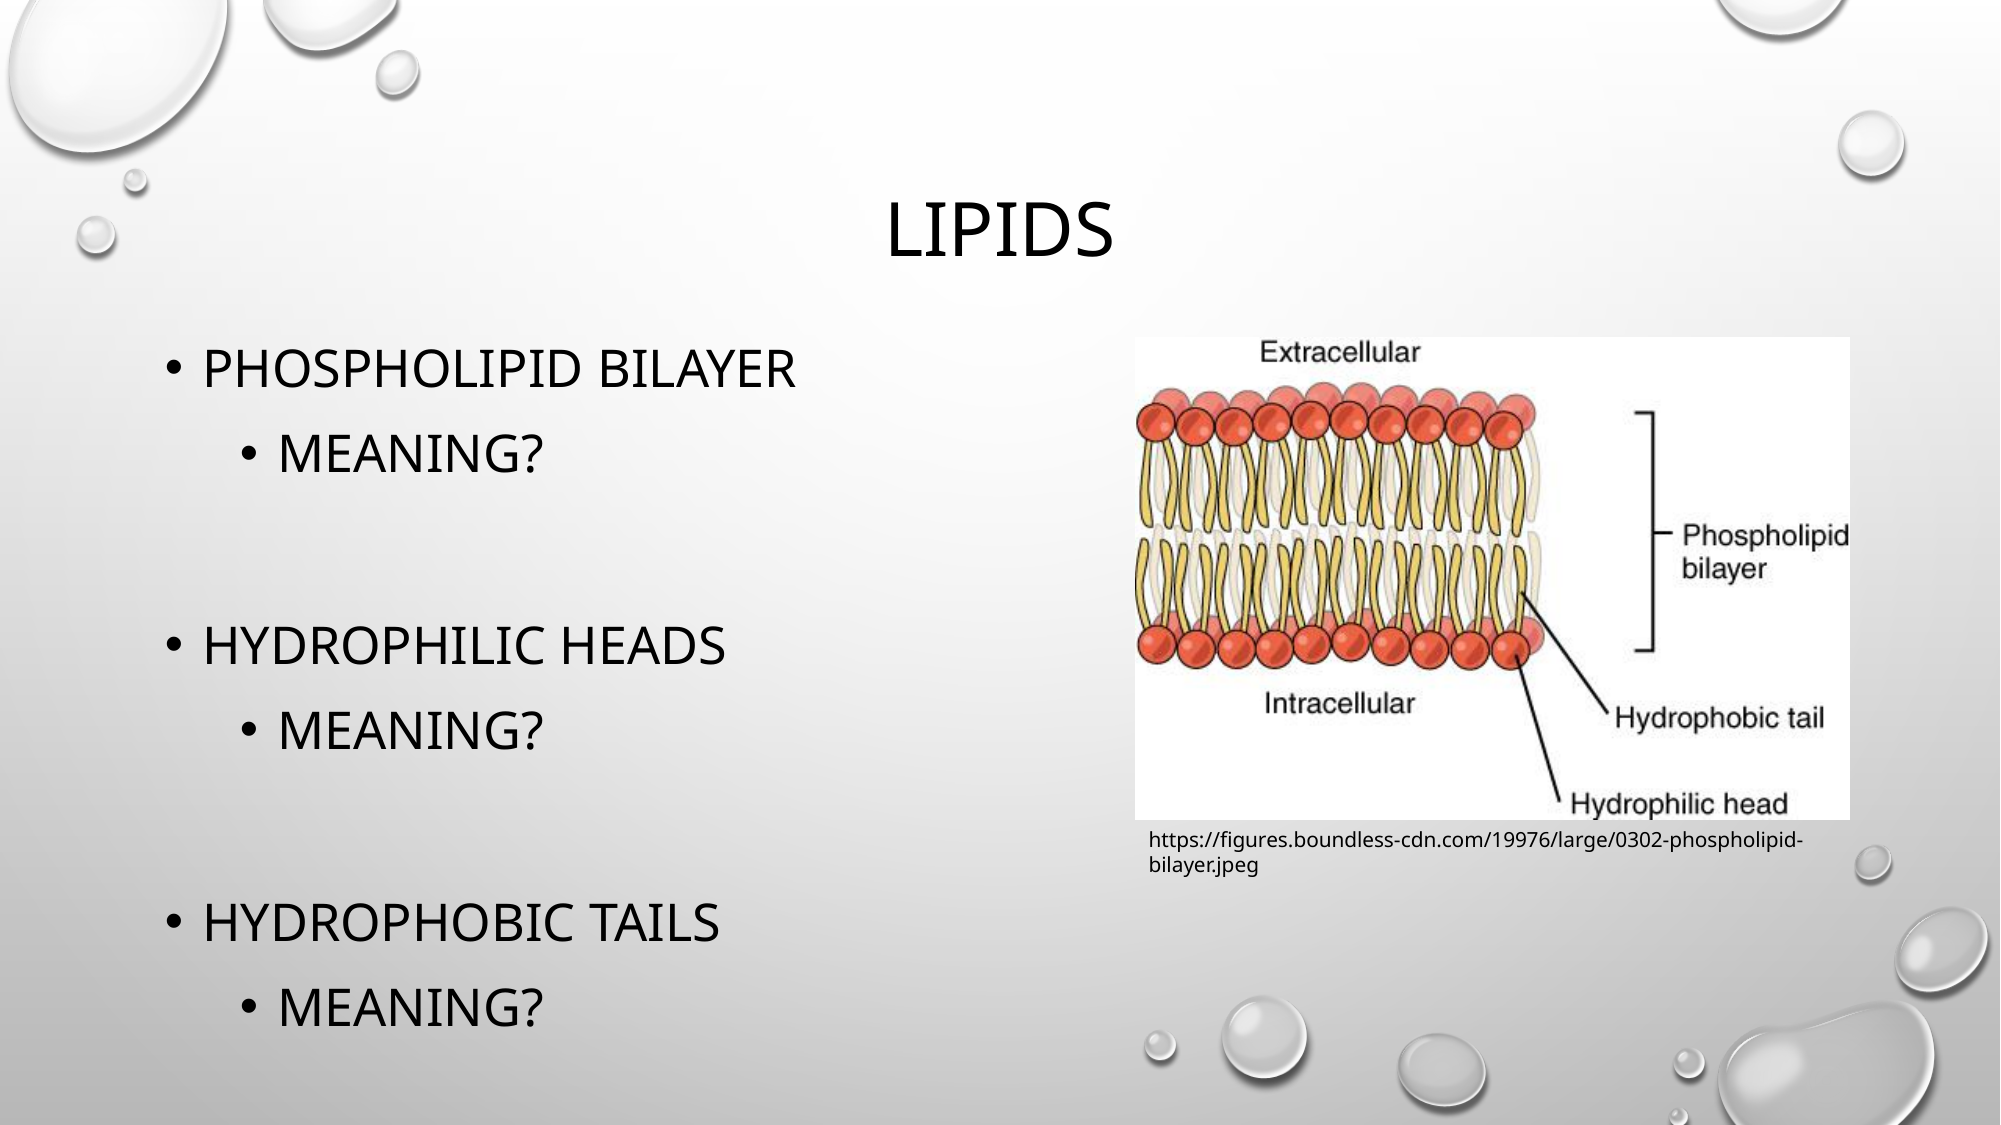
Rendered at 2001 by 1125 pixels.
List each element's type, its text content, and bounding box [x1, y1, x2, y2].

text_box https://figures.boundless-cdn.com/19976/large/0302-phospholipid-bilayer.jpeg [1133, 824, 1853, 860]
list PHOSPHOLIPID BILAYER MEANING? HYDROPHILIC HEADS MEANING? HYDROPHOBIC TAILS MEANING? [149, 315, 1850, 950]
title LIPIDS [149, 101, 1851, 337]
picture [0, 0, 2000, 1125]
